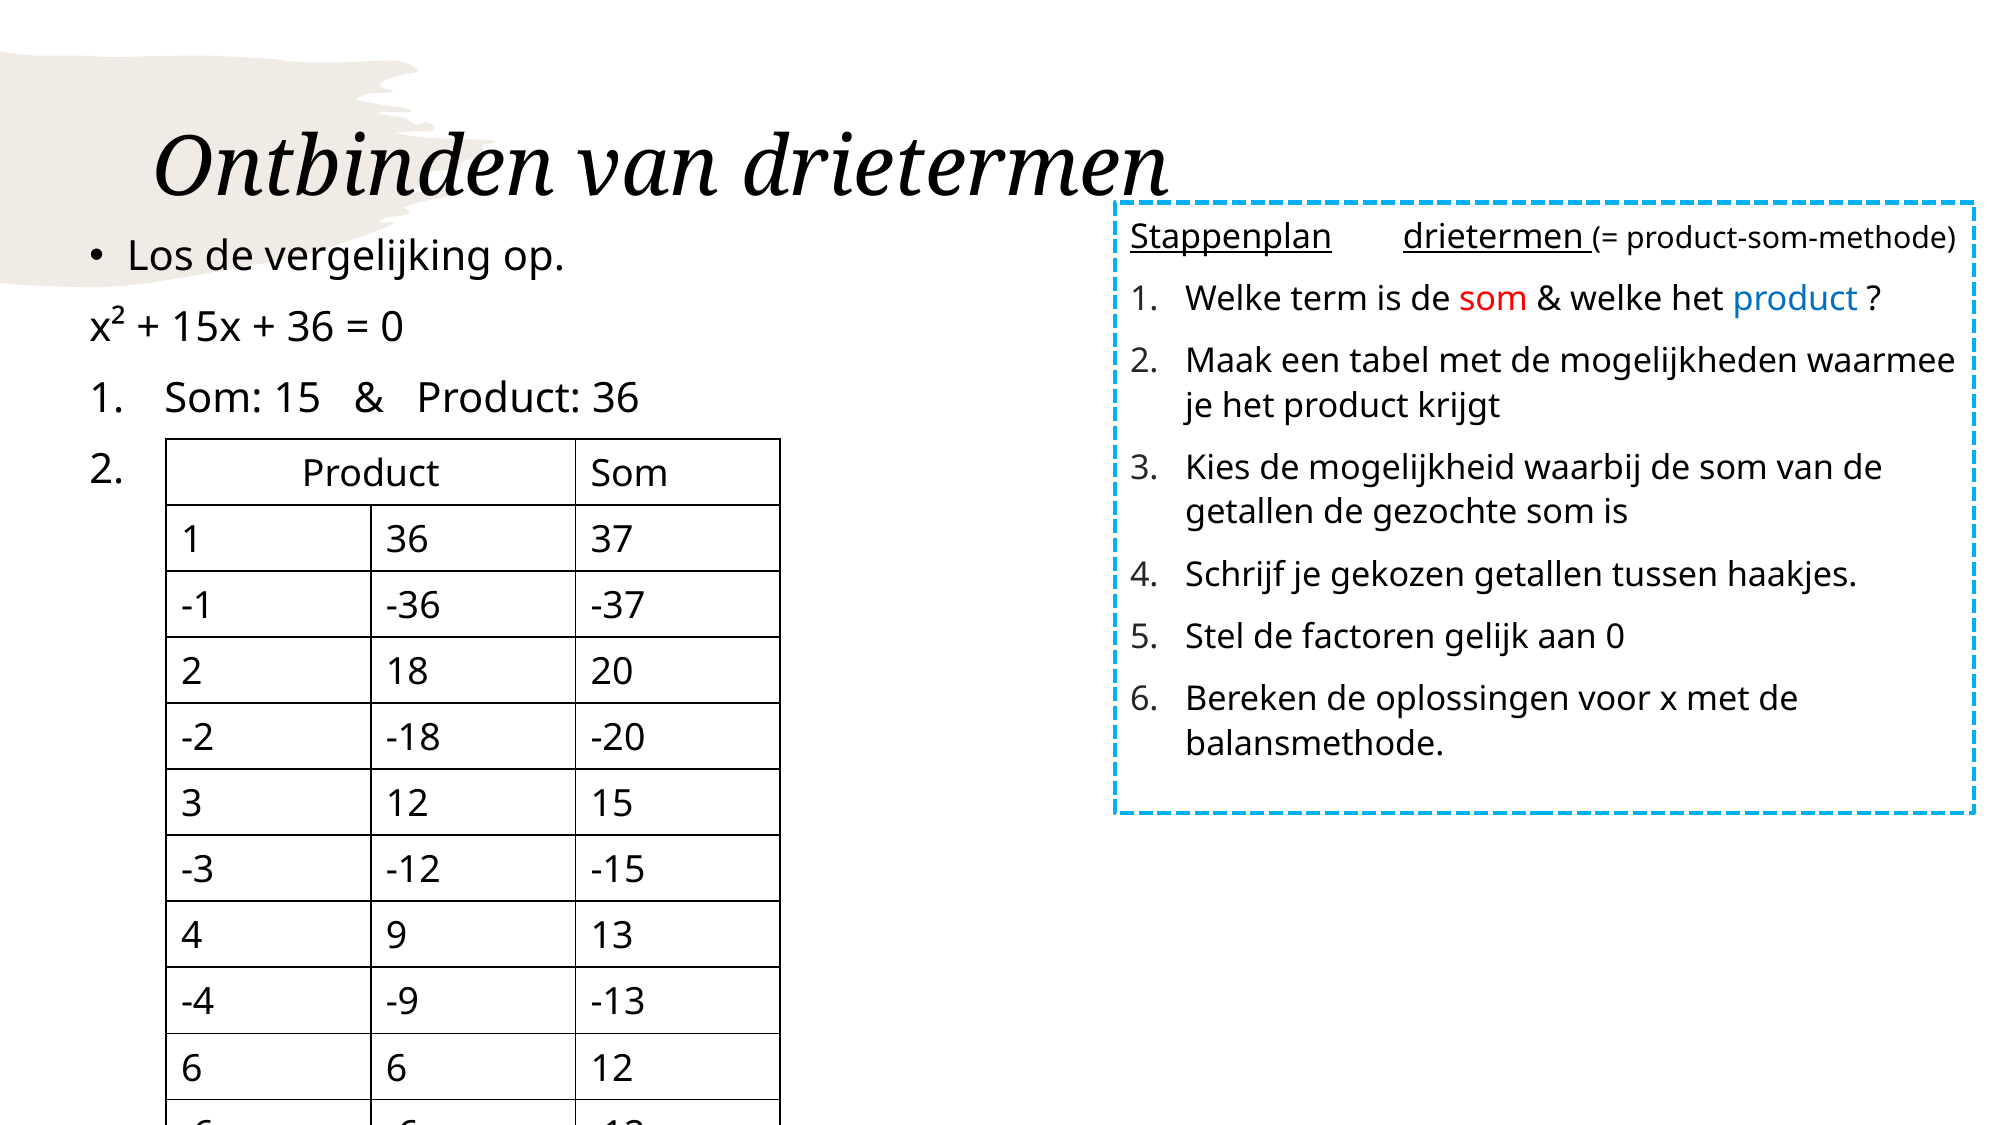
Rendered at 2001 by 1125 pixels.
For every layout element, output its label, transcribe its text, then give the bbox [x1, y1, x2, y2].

table_cell 12 [372, 770, 575, 834]
table_cell -15 [576, 836, 779, 900]
table_cell -1 [167, 572, 370, 636]
list Los de vergelijking op. x² + 15x + 36 = 0 Som: 15 & Product: 36 [74, 221, 1004, 904]
text_box Stappenplan drietermen (= product-som-methode) Welke term is de som & welke het product ? Maak een tabel met de mogelijkheden waarmee je het product krijgt Kies de mogelijkheid waarbij de som van de getallen de gezochte som is Schrijf je gekozen getallen tussen haakjes. Stel de factoren gelijk aan 0 Bereken de oplossingen voor x met de balansmethode. [1114, 202, 1974, 813]
table_header Product [167, 440, 575, 504]
table_cell 3 [167, 770, 370, 834]
table_header Som [576, 440, 779, 504]
table_cell -12 [372, 836, 575, 900]
table_cell -12 [576, 1100, 779, 1125]
table_cell 2 [167, 638, 370, 702]
table_cell 1 [167, 506, 370, 570]
table_cell 20 [576, 638, 779, 702]
table_cell -4 [167, 968, 370, 1033]
table_cell 9 [372, 902, 575, 966]
table_cell -20 [576, 704, 779, 768]
table_cell -37 [576, 572, 779, 636]
table_cell -13 [576, 968, 779, 1033]
table_cell 12 [576, 1034, 779, 1099]
table_cell -36 [372, 572, 575, 636]
table_cell -18 [372, 704, 575, 768]
table_cell 6 [167, 1034, 370, 1099]
table_cell 6 [372, 1034, 575, 1099]
table_cell 4 [167, 902, 370, 966]
table_cell -3 [167, 836, 370, 900]
table_cell 37 [576, 506, 779, 570]
table_cell 13 [576, 902, 779, 966]
table_cell -6 [167, 1100, 370, 1125]
table_cell 18 [372, 638, 575, 702]
table_cell 36 [372, 506, 575, 570]
table_cell 15 [576, 770, 779, 834]
table_cell -2 [167, 704, 370, 768]
table_cell -6 [372, 1100, 575, 1125]
title Ontbinden van drietermen [137, 59, 1863, 278]
table_cell -9 [372, 968, 575, 1033]
